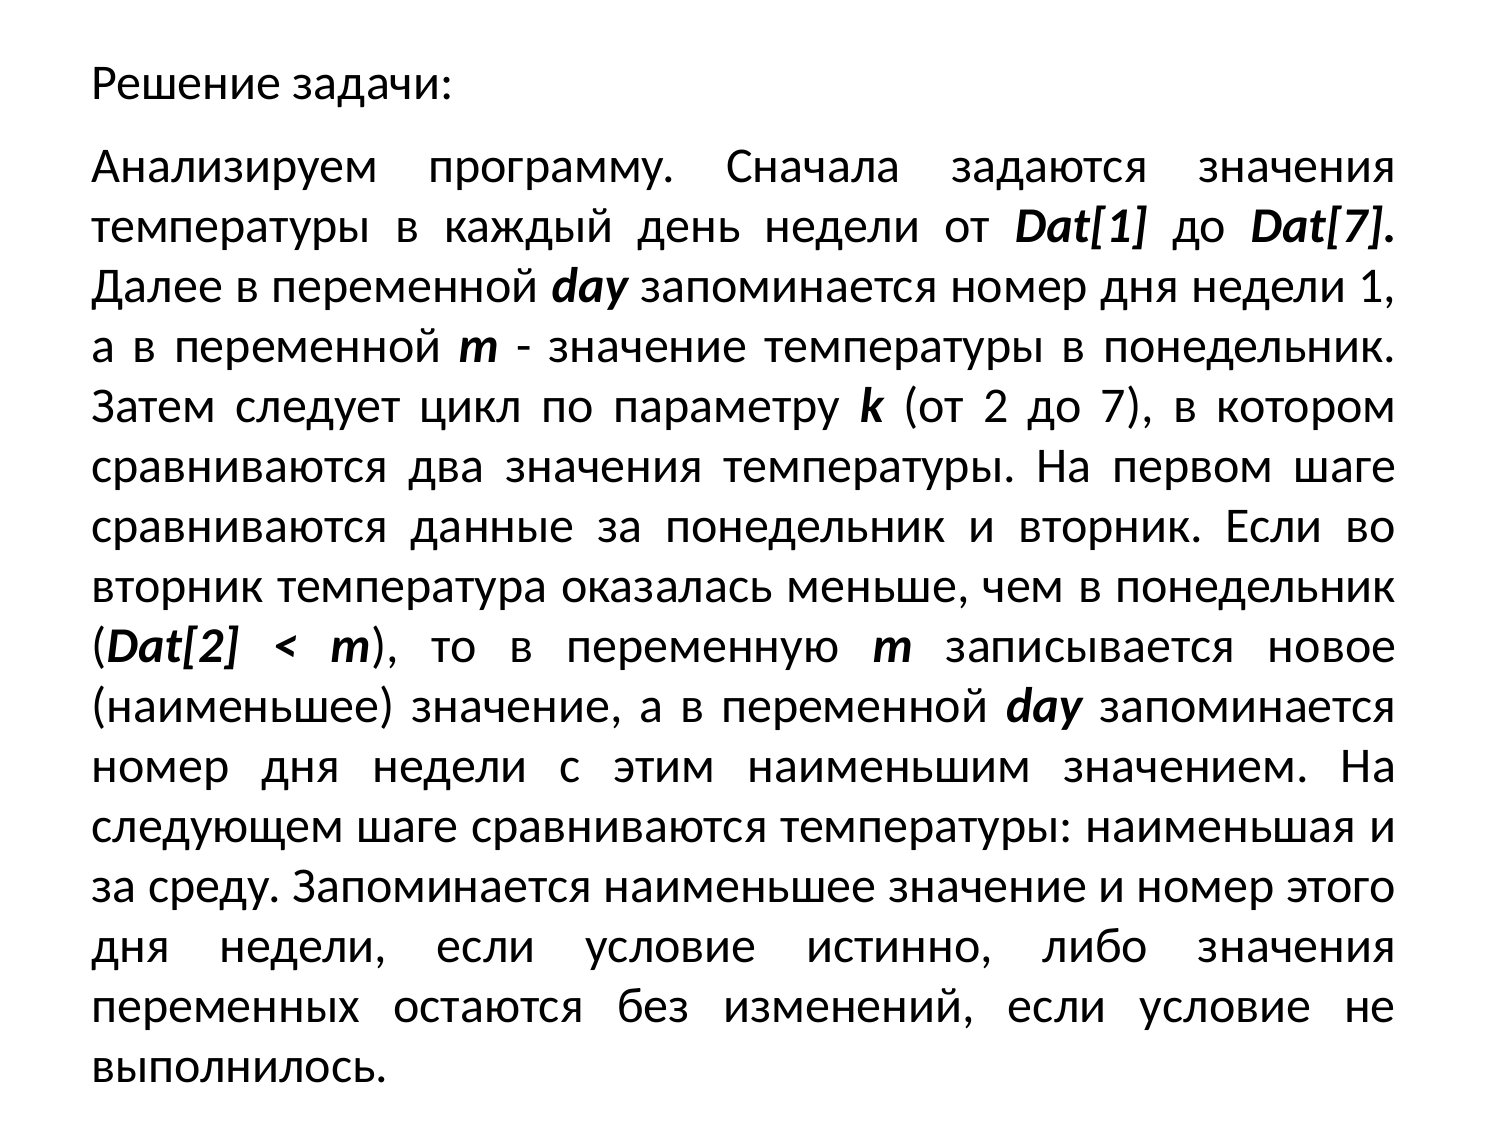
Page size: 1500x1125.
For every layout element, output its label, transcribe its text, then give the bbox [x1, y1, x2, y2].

text_box Анализируем программу. Сначала задаются значения температуры в каждый день недели от Dat[1] до Dat[7]. Далее в переменной day запоминается номер дня недели 1, а в переменной m - значение температуры в понедельник. Затем следует цикл по параметру k (от 2 до 7), в котором сравниваются два значения температуры. На первом шаге сравниваются данные за понедельник и вторник. Если во вторник температура оказалась меньше, чем в понедельник (Dat[2] < m), то в переменную m записывается новое (наименьшее) значение, а в переменной day запоминается номер дня недели с этим наименьшим значением. На следующем шаге сравниваются температуры: наименьшая и за среду. Запоминается наименьшее значение и номер этого дня недели, если условие истинно, либо значения переменных остаются без изменений, если условие не выполнилось. [76, 125, 1412, 1101]
text_box Решение задачи: [76, 42, 526, 118]
